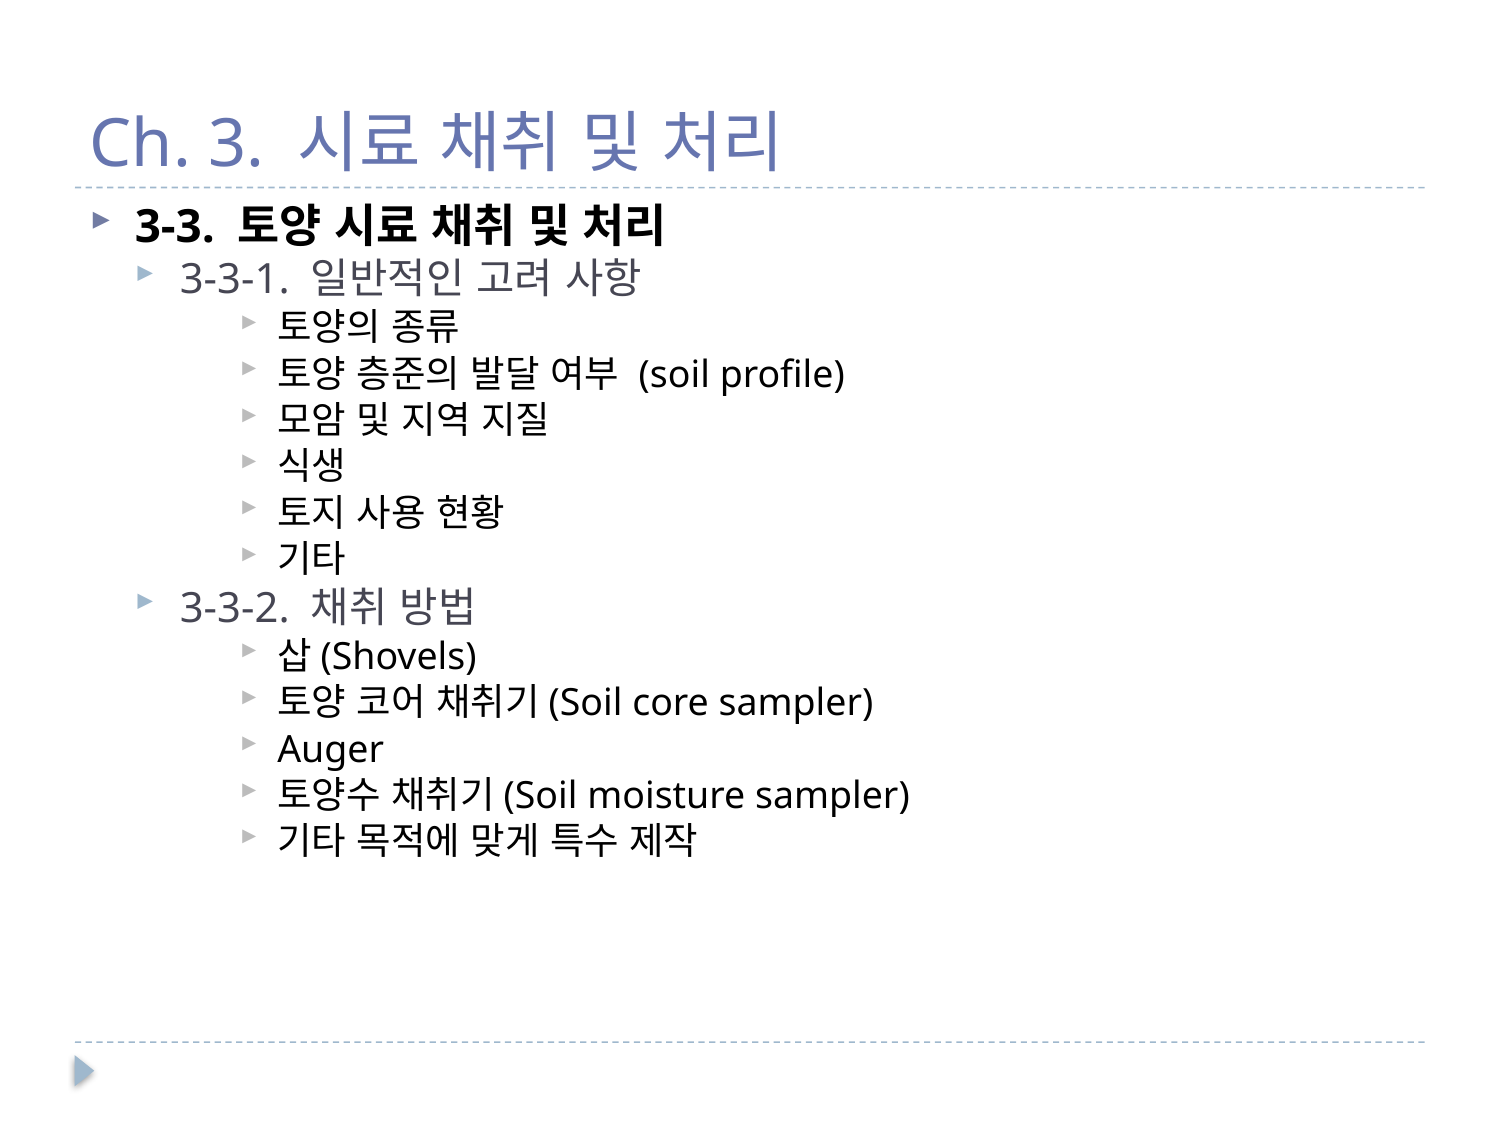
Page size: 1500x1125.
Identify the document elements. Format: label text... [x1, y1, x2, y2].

title Ch. 3. 시료 채취 및 처리 [75, 24, 1425, 188]
list 3-3. 토양 시료 채취 및 처리 3-3-1. 일반적인 고려 사항 토양의 종류 토양 층준의 발달 여부 (soil profile) 모암 및 지역 지질 식생 토지 사용 현황 기타 3-3-2. 채취 방법 삽(Shovels) 토양 코어 채취기(Soil core sampler) Auger 토양수 채취기(Soil moisture sampler) 기타 목적에 맞게 특수 제작 [75, 200, 1425, 1010]
